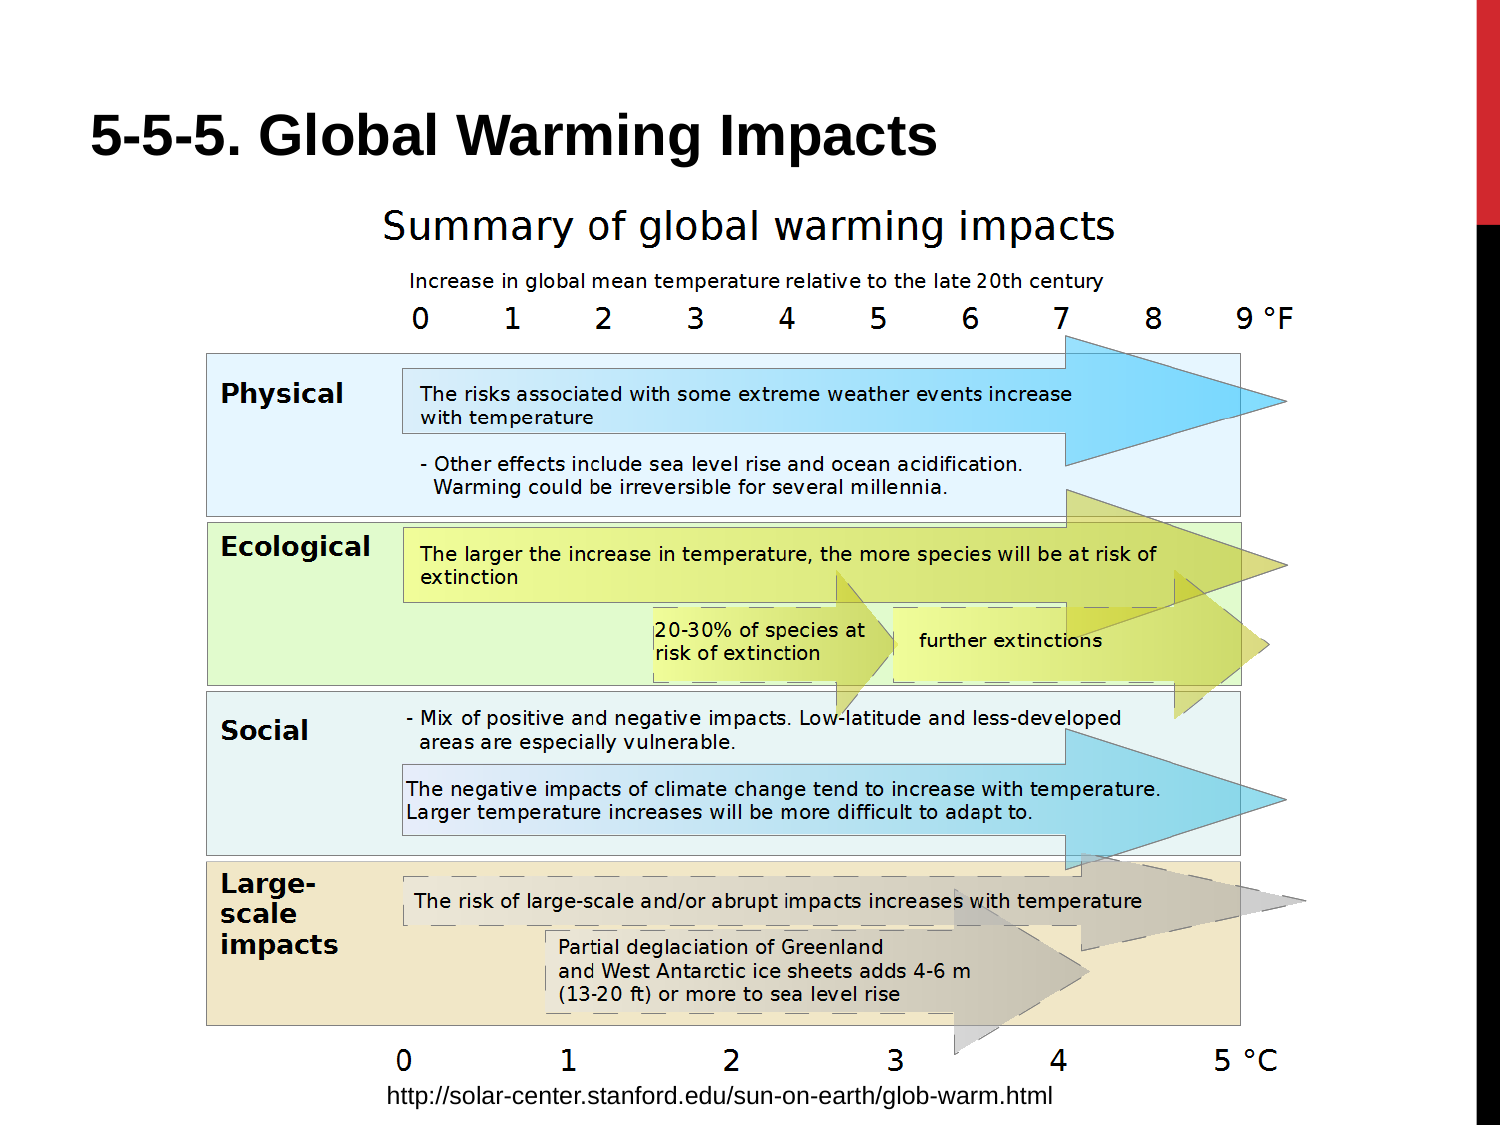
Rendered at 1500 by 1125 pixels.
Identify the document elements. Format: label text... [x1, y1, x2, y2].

picture [206, 197, 1365, 1083]
text_box http://solar-center.stanford.edu/sun-on-earth/glob-warm.html [371, 1088, 1122, 1117]
list 5-5-5. Global Warming Impacts [75, 90, 1325, 1005]
